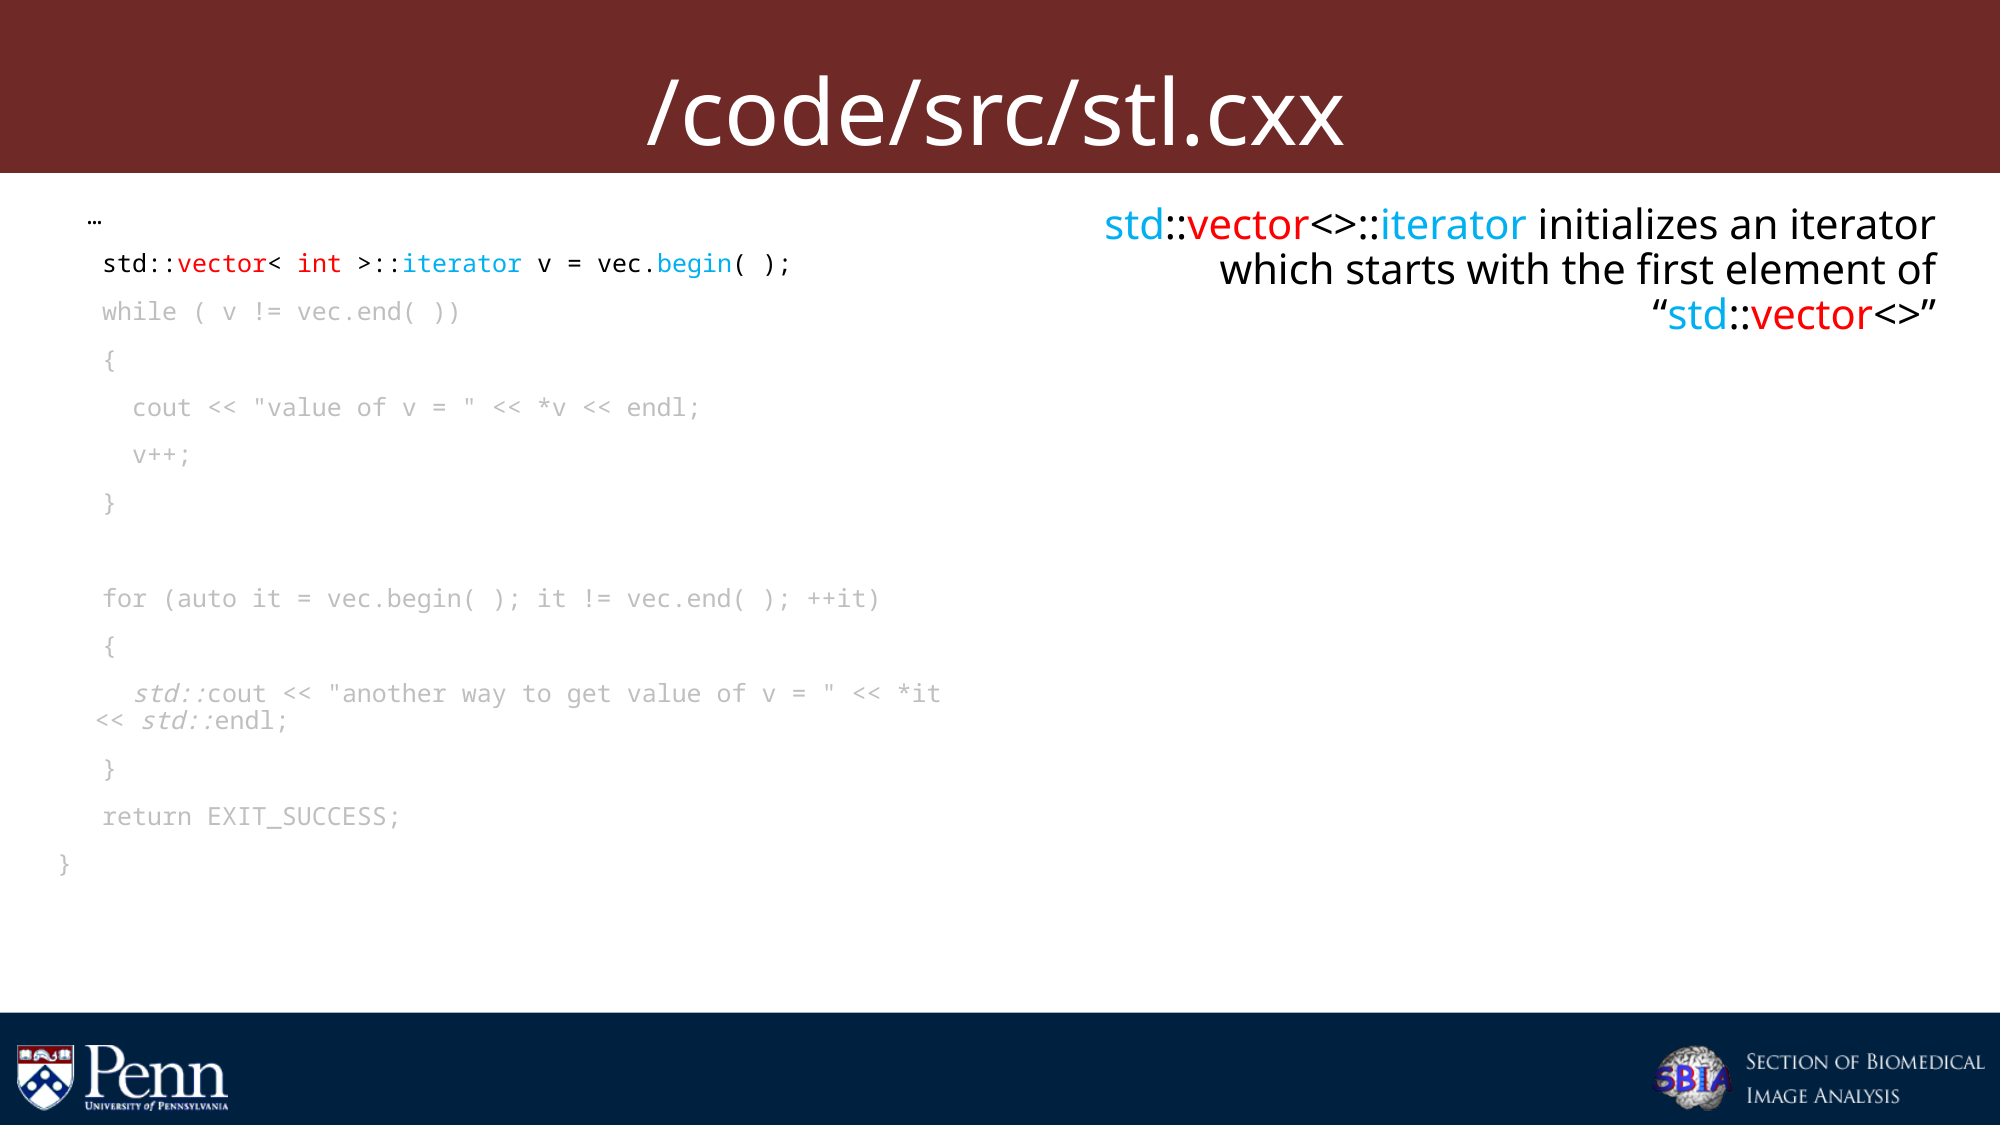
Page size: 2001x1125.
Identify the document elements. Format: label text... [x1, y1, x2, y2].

picture [17, 1045, 228, 1111]
list std::vector<>::iterator initializes an iterator which starts with the first element of “std::vector<>” [1012, 195, 1952, 1014]
title /code/src/stl.cxx [42, 0, 1952, 173]
picture [1652, 1044, 1985, 1112]
list … std::vector< int >::iterator v = vec.begin( ); while ( v != vec.end( )) { cout << "value of v = " << *v << endl; v++; } for (auto it = vec.begin( ); it != vec.end( ); ++it) { std::cout << "another way to get value of v = " << *it << std::endl; } return EXIT_SUCCESS; } [42, 195, 988, 1014]
